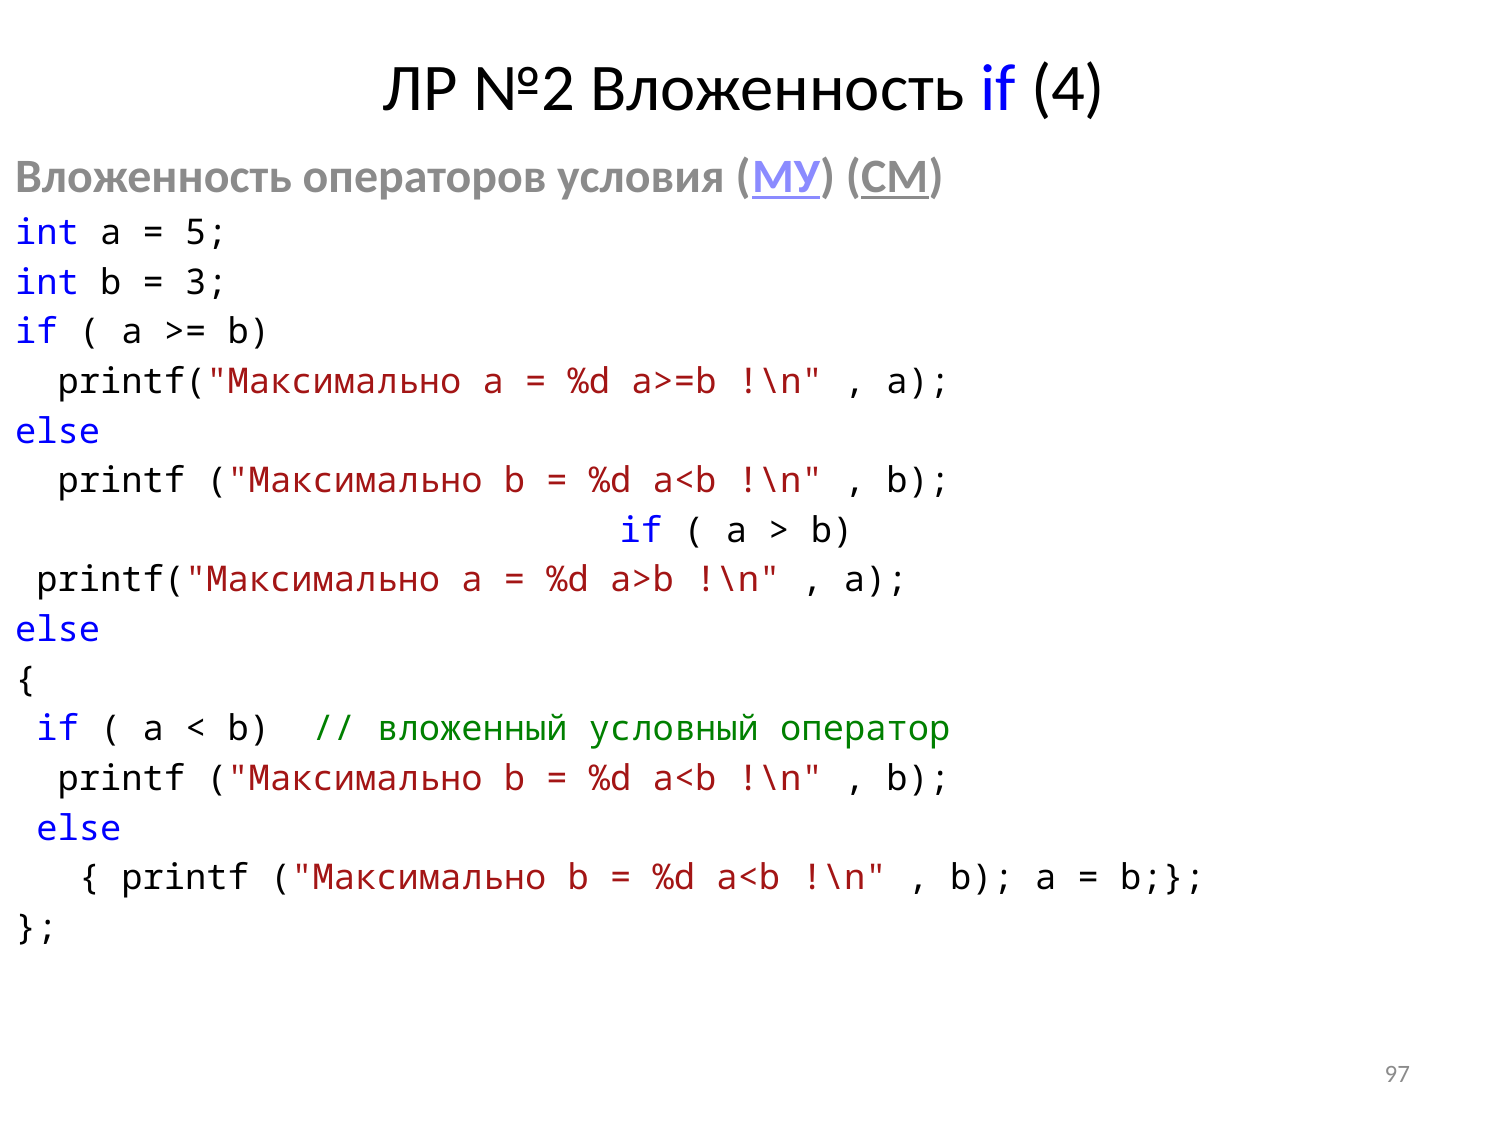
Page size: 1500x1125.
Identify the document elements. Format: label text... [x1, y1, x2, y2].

slide_number 97 [1074, 1042, 1425, 1103]
title ЛР №2 Вложенность if (4) [135, 19, 1353, 137]
text_box Вложенность операторов условия (МУ) (СМ) int a = 5; int b = 3; if ( a >= b) printf("Максимально а = %d a>=b !\n" , a); else printf ("Максимально b = %d a<b !\n" , b); if ( a > b) printf("Максимально а = %d a>b !\n" , a); else { if ( a < b) // вложенный условный оператор printf ("Максимально b = %d a<b !\n" , b); else { printf ("Максимально b = %d a<b !\n" , b); a = b;}; }; [0, 137, 1495, 976]
